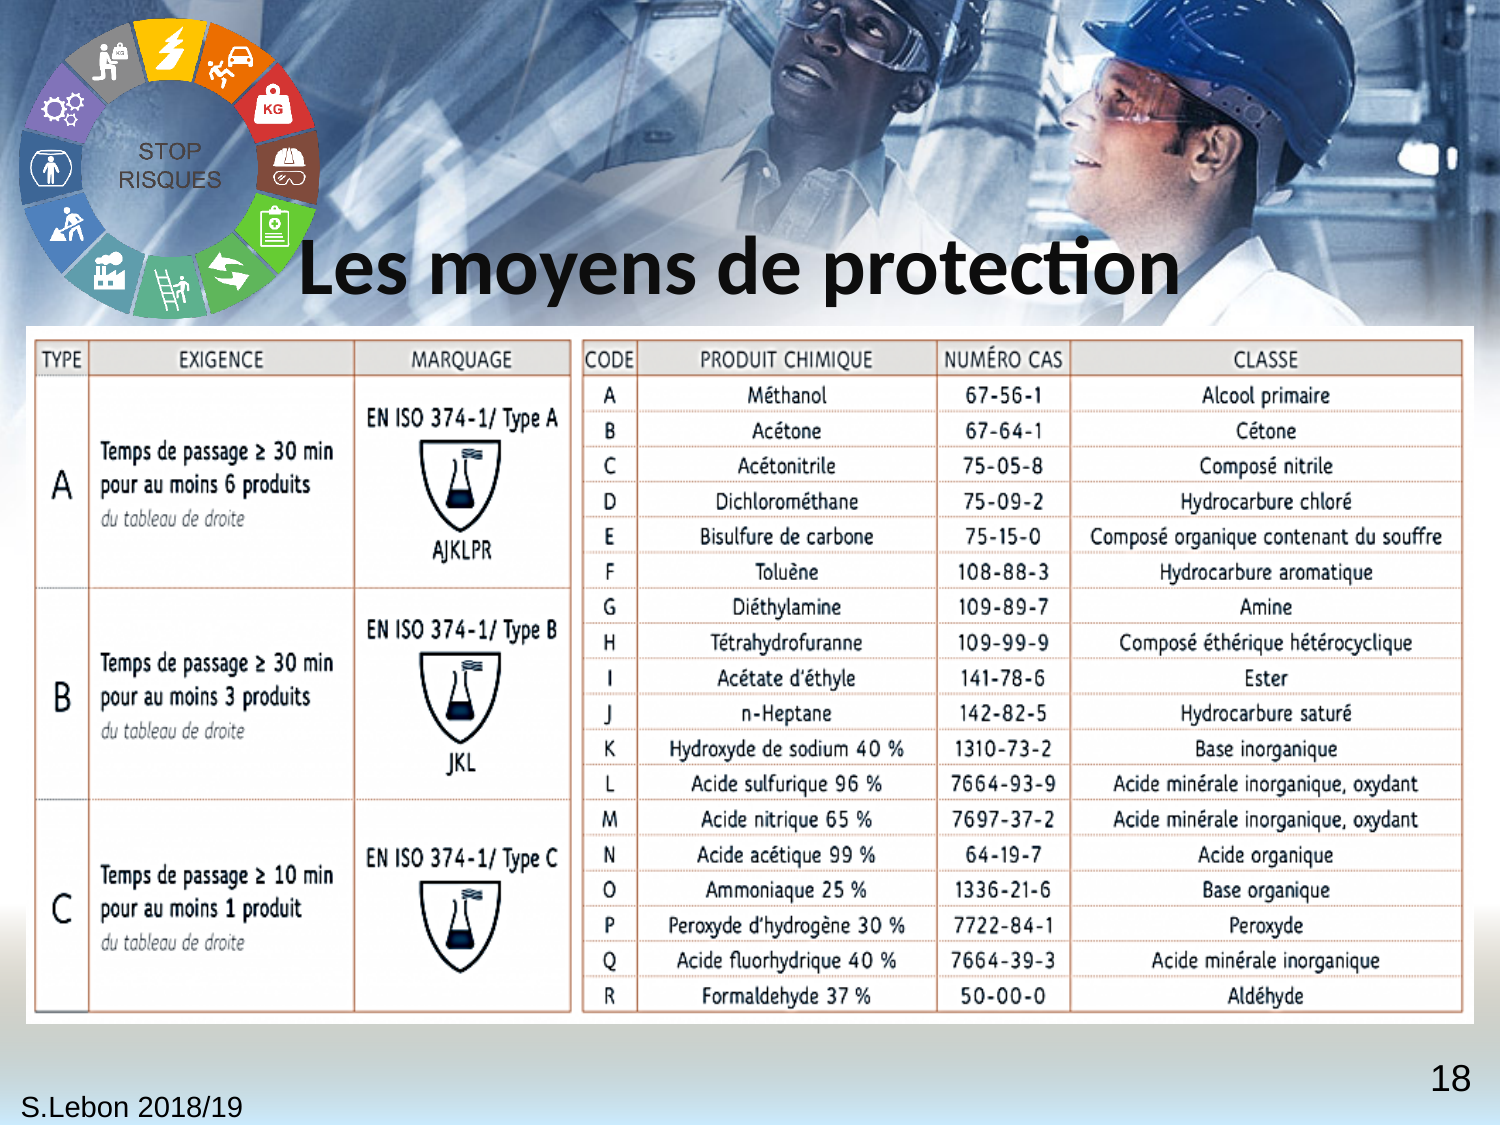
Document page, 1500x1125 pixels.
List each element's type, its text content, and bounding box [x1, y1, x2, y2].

title Les moyens de protection [341, 219, 1288, 304]
text_box 18 [1415, 1046, 1498, 1107]
text_box S.Lebon 2018/19 [5, 1080, 396, 1125]
picture [0, 0, 1500, 1024]
